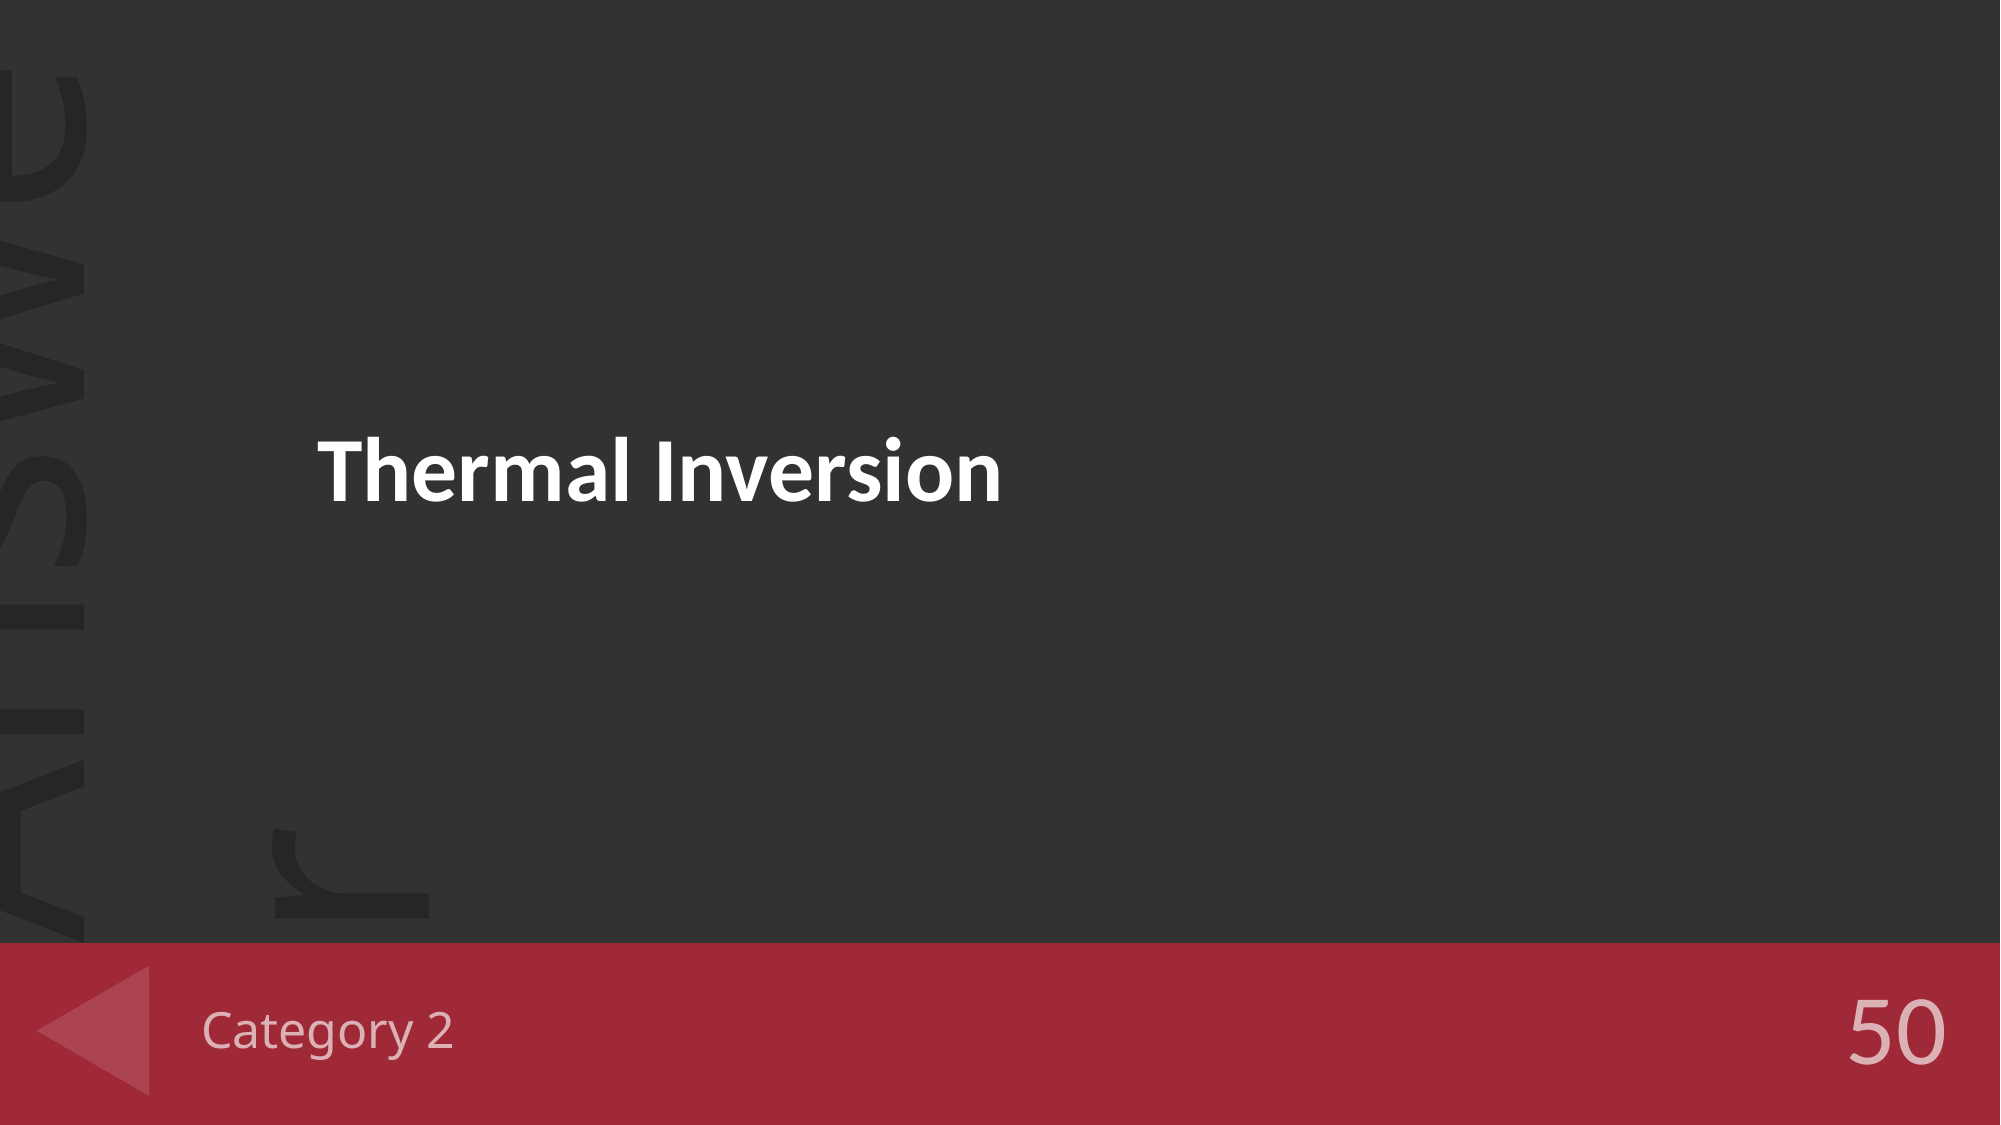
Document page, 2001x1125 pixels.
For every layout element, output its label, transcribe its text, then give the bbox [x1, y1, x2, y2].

list Thermal Inversion [302, 307, 1760, 636]
list 50 [1494, 967, 1963, 1097]
title Category 2 [185, 967, 1494, 1097]
